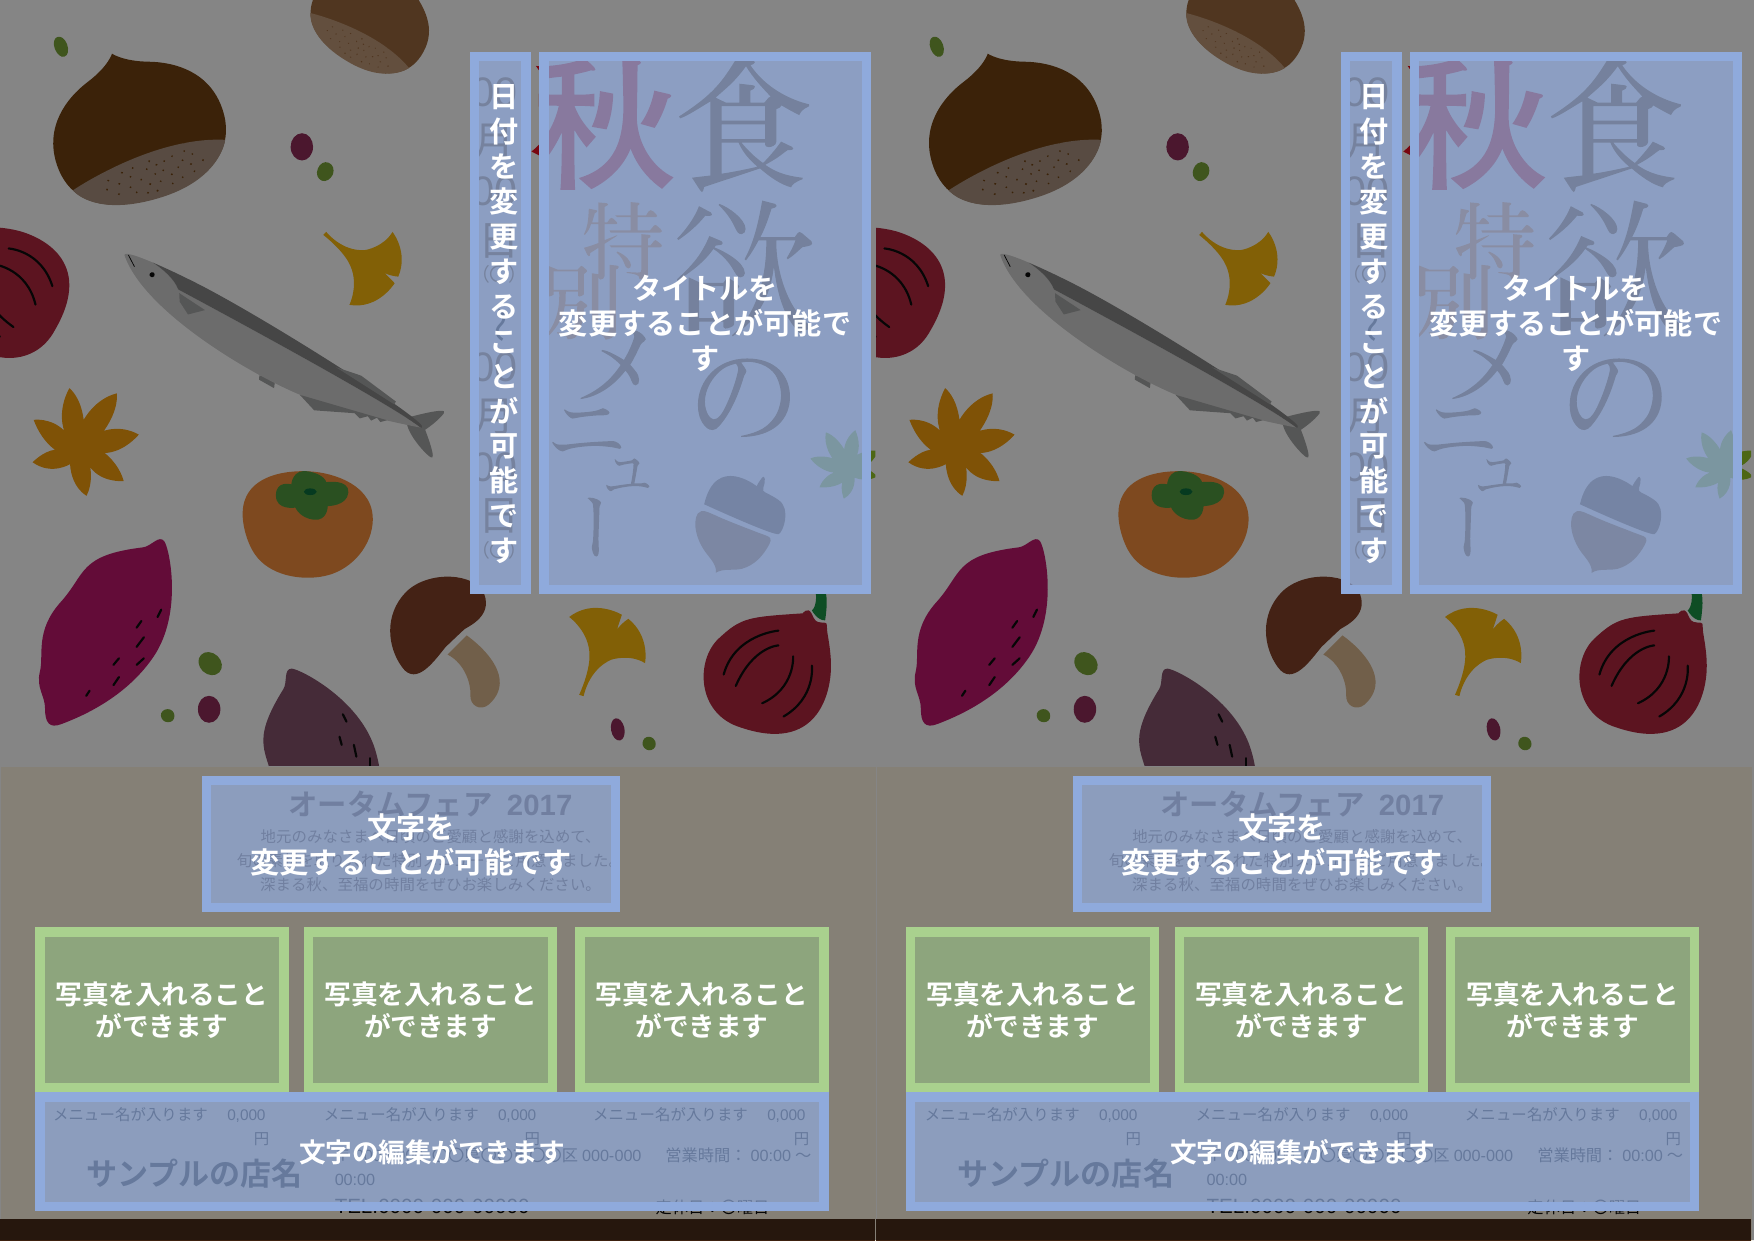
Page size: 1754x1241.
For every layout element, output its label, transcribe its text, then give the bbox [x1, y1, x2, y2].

text_box 日付を 変更することが可能です [1344, 55, 1398, 590]
text_box 写真を入れることができます [39, 931, 285, 1089]
text_box 文字の編集ができます [39, 1096, 825, 1207]
text_box タイトルを 変更することが可能です [1414, 55, 1738, 590]
text_box タイトルを 変更することが可能です [543, 55, 867, 590]
text_box 日付を 変更することが可能です [474, 55, 527, 590]
text_box 写真を入れることができます [579, 931, 825, 1089]
picture [531, 56, 813, 557]
text_box 文字を 変更することが可能です [205, 779, 617, 909]
picture [1402, 56, 1685, 557]
text_box 写真を入れることができます [1450, 931, 1696, 1089]
text_box 文字の編集ができます [910, 1096, 1696, 1207]
text_box 写真を入れることができます [910, 931, 1156, 1089]
text_box 写真を入れることができます [308, 931, 554, 1089]
text_box 文字を 変更することが可能です [1076, 779, 1488, 909]
text_box 写真を入れることができます [1178, 931, 1424, 1089]
text_box [0, 0, 1754, 1241]
